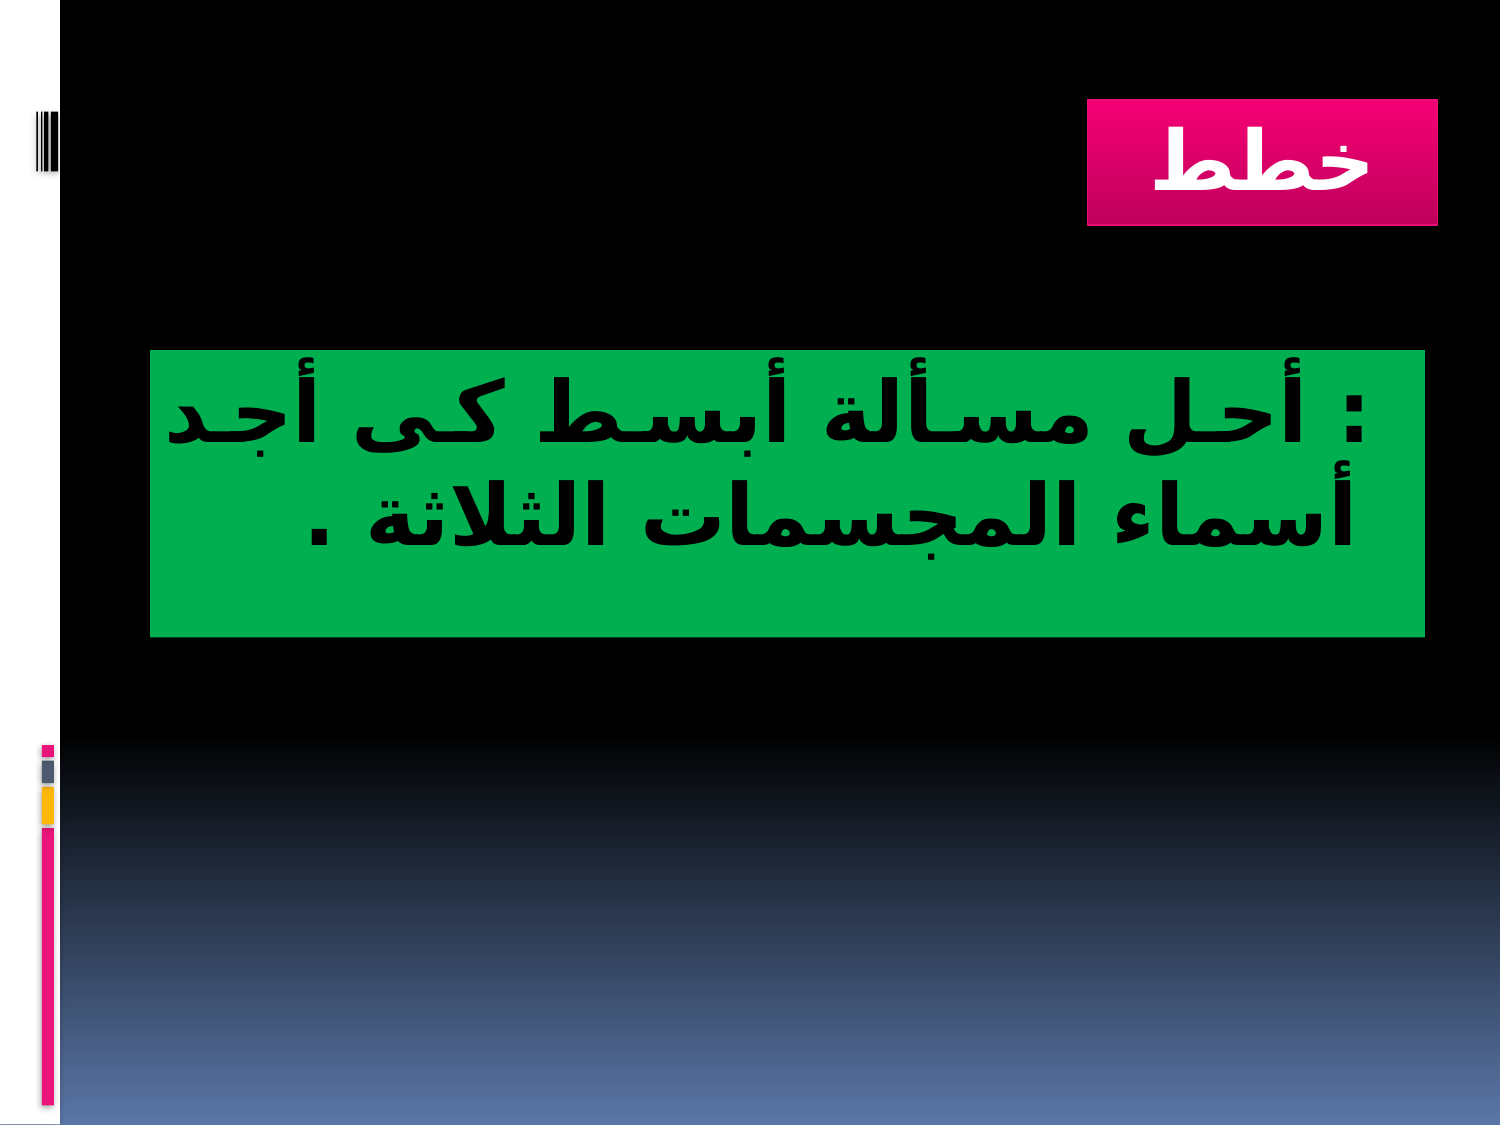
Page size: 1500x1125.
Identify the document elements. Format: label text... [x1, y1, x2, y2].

title خطط [1087, 99, 1438, 226]
list : أحل مسألة أبسط كى أجد أسماء المجسمات الثلاثة . [150, 350, 1425, 638]
